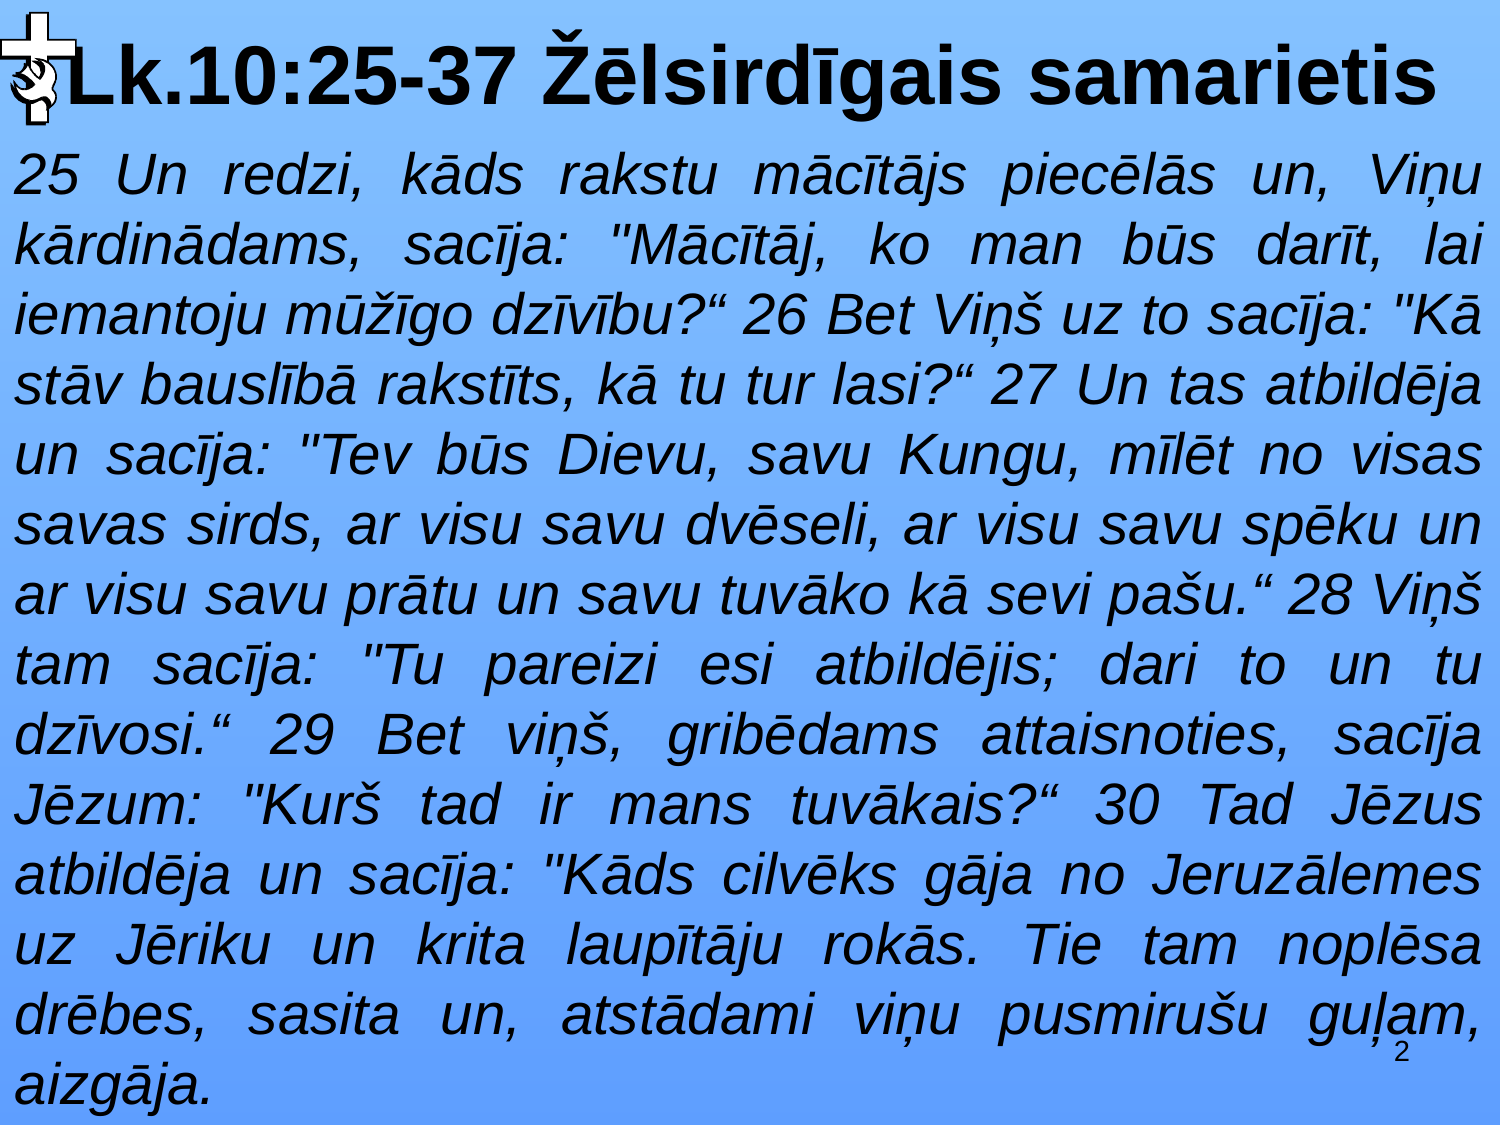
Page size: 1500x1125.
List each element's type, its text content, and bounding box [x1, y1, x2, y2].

picture [0, 11, 77, 126]
text_box 25 Un redzi, kāds rakstu mācītājs piecēlās un, Viņu kārdinādams, sacīja: "Mācītāj, ko man būs darīt, lai iemantoju mūžīgo dzīvību?“ 26 Bet Viņš uz to sacīja: "Kā stāv bauslībā rakstīts, kā tu tur lasi?“ 27 Un tas atbildēja un sacīja: "Tev būs Dievu, savu Kungu, mīlēt no visas savas sirds, ar visu savu dvēseli, ar visu savu spēku un ar visu savu prātu un savu tuvāko kā sevi pašu.“ 28 Viņš tam sacīja: "Tu pareizi esi atbildējis; dari to un tu dzīvosi.“ 29 Bet viņš, gribēdams attaisnoties, sacīja Jēzum: "Kurš tad ir mans tuvākais?“ 30 Tad Jēzus atbildēja un sacīja: "Kāds cilvēks gāja no Jeruzālemes uz Jēriku un krita laupītāju rokās. Tie tam noplēsa drēbes, sasita un, atstādami viņu pusmirušu guļam, aizgāja. [0, 128, 1500, 1124]
title Lk.10:25-37 Žēlsirdīgais samarietis [29, 0, 1500, 128]
